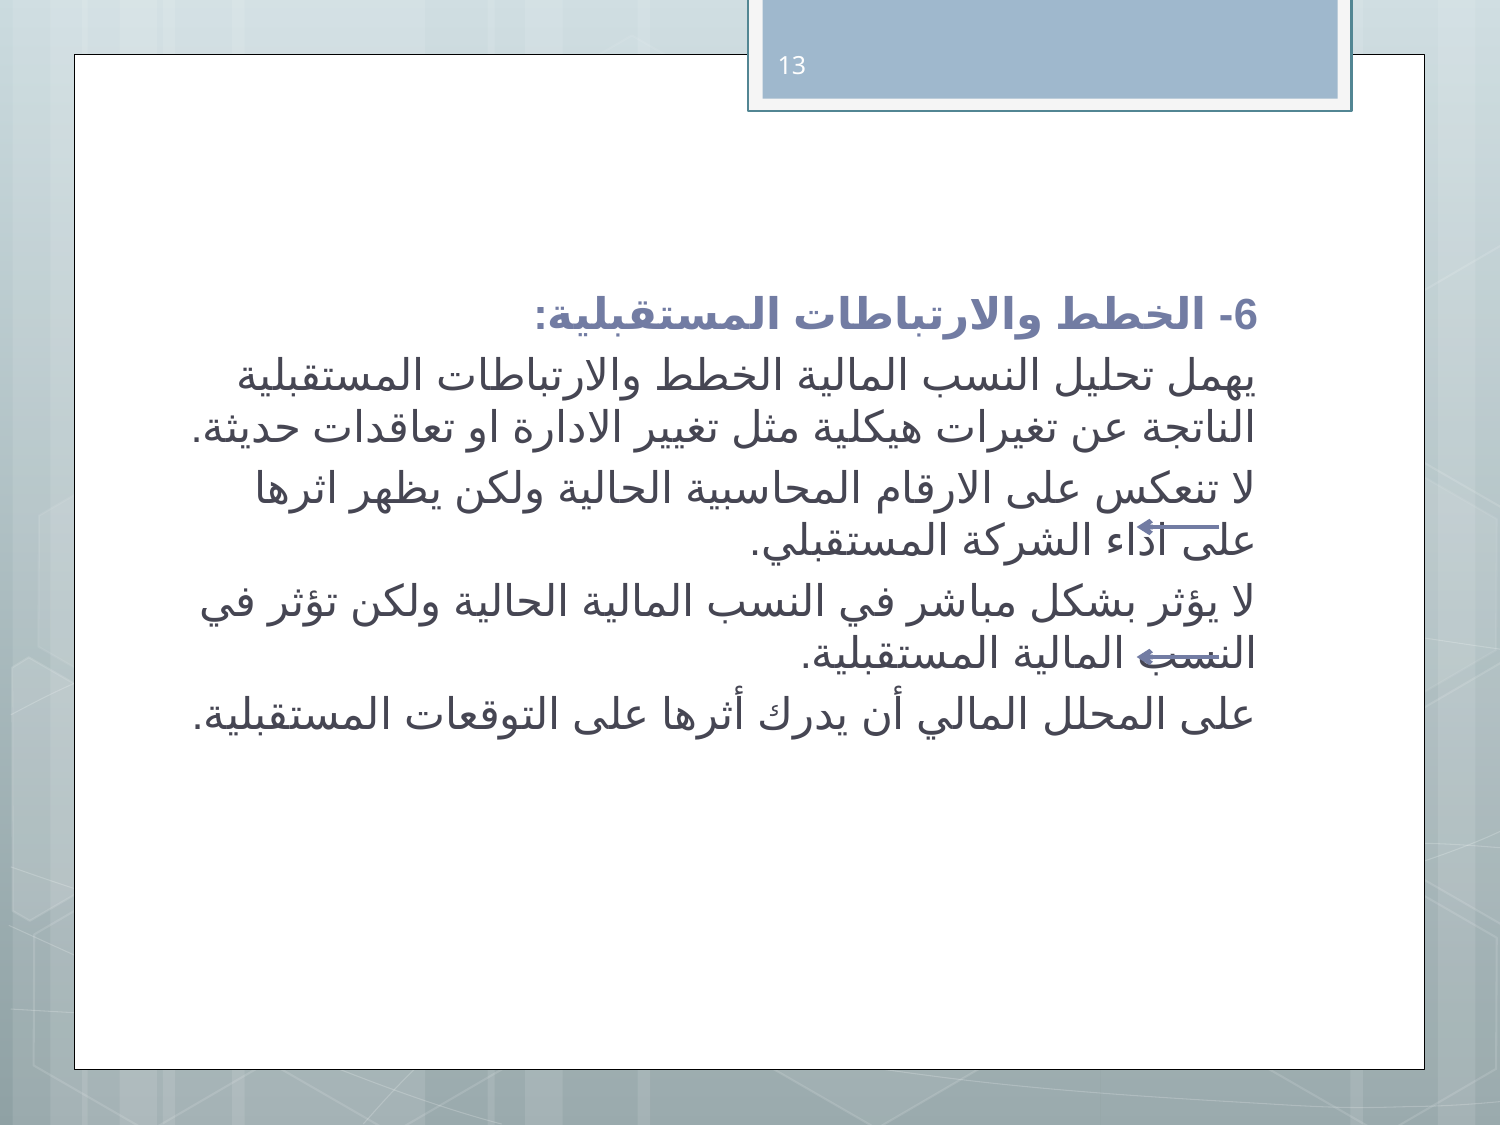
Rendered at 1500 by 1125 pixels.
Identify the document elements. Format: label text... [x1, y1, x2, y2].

list 6- الخطط والارتباطات المستقبلية: يهمل تحليل النسب المالية الخطط والارتباطات المستقبلية الناتجة عن تغيرات هيكلية مثل تغيير الادارة او تعاقدات حديثة. لا تنعكس على الارقام المحاسبية الحالية ولكن يظهر اثرها على اداء الشركة المستقبلي. لا يؤثر بشكل مباشر في النسب المالية الحالية ولكن تؤثر في النسب المالية المستقبلية. على المحلل المالي أن يدرك أثرها على التوقعات المستقبلية. [171, 278, 1283, 855]
slide_number 13 [762, 36, 982, 97]
